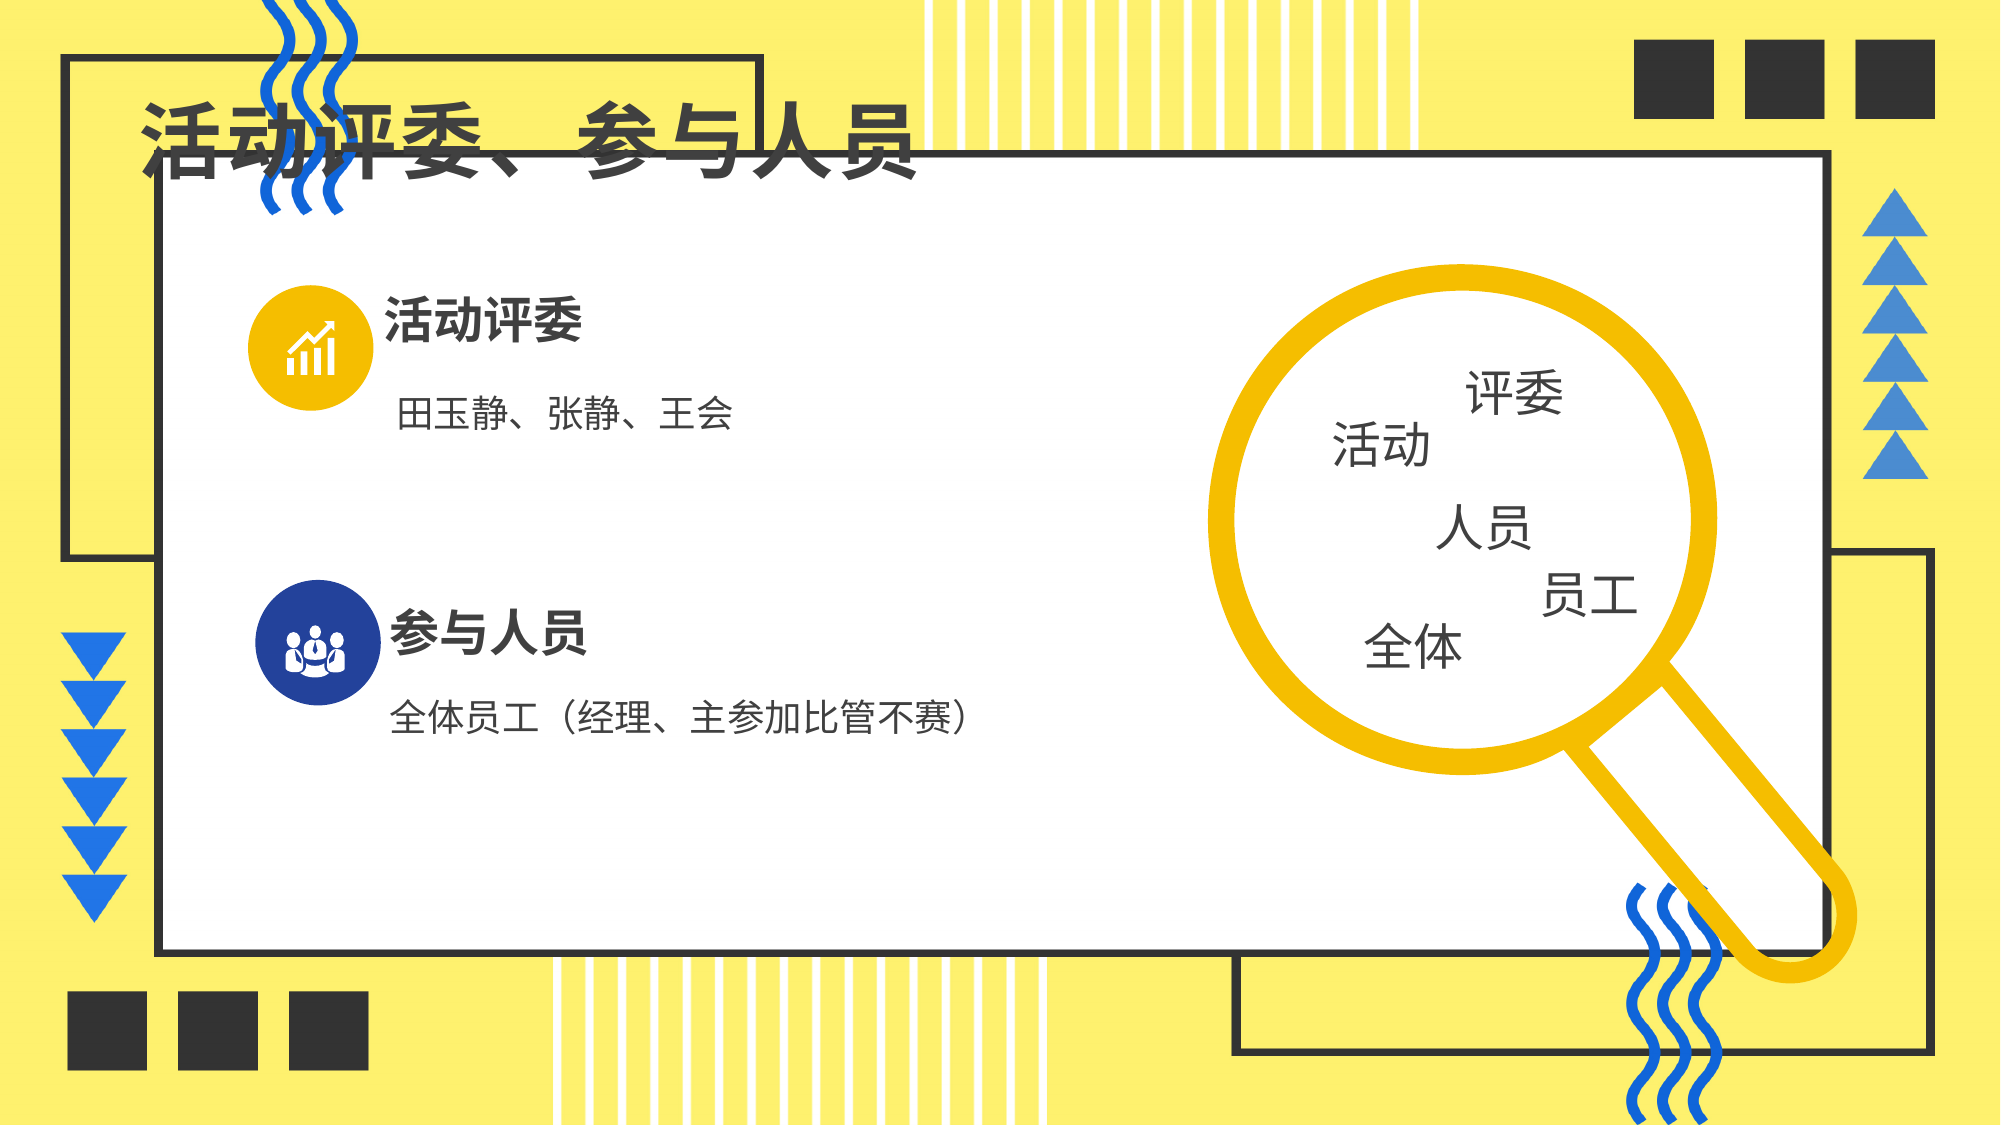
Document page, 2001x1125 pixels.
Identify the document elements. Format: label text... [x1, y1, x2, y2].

text_box 活动 [1297, 405, 1466, 481]
text_box 参与人员 [381, 593, 741, 669]
text_box 员工 [1524, 555, 1683, 631]
text_box 全体员工（经理、主参加比管不赛） [374, 686, 1014, 747]
text_box 田玉静、张静、王会 [381, 382, 974, 443]
text_box 活动评委、参与人员 [122, 81, 1922, 198]
text_box 活动评委 [368, 280, 735, 356]
text_box 人员 [1369, 489, 1600, 564]
text_box 评委 [1449, 353, 1634, 429]
text_box [1206, 263, 1859, 985]
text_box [255, 579, 381, 706]
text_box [247, 285, 374, 411]
text_box 全体 [1348, 608, 1481, 683]
picture [0, 0, 2001, 1125]
